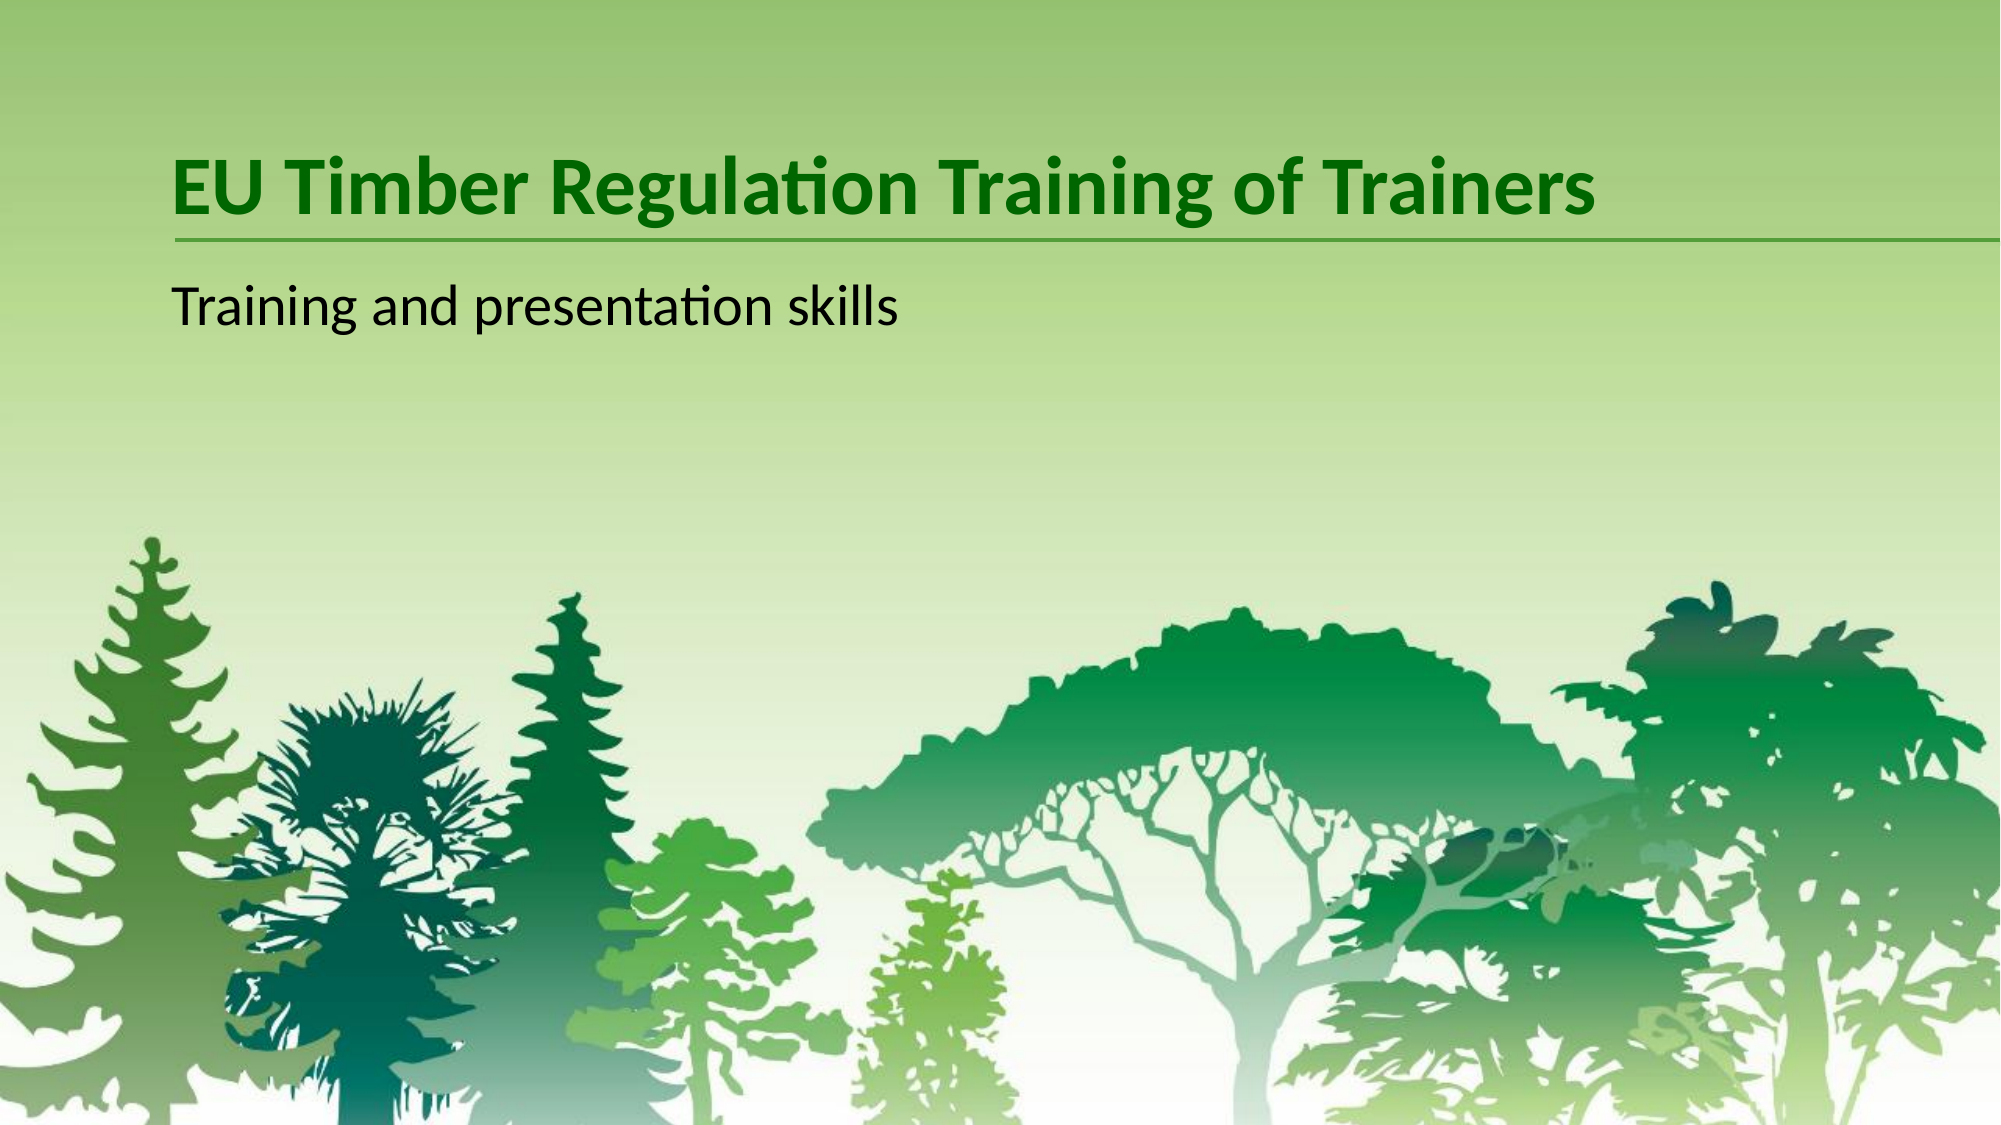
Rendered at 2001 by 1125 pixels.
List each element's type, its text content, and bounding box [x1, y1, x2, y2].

slide_number 2 [1493, 1065, 1944, 1125]
picture [0, 0, 2001, 1125]
subtitle Training and presentation skills [156, 267, 1657, 540]
title EU Timber Regulation Training of Trainers [156, 95, 2000, 241]
